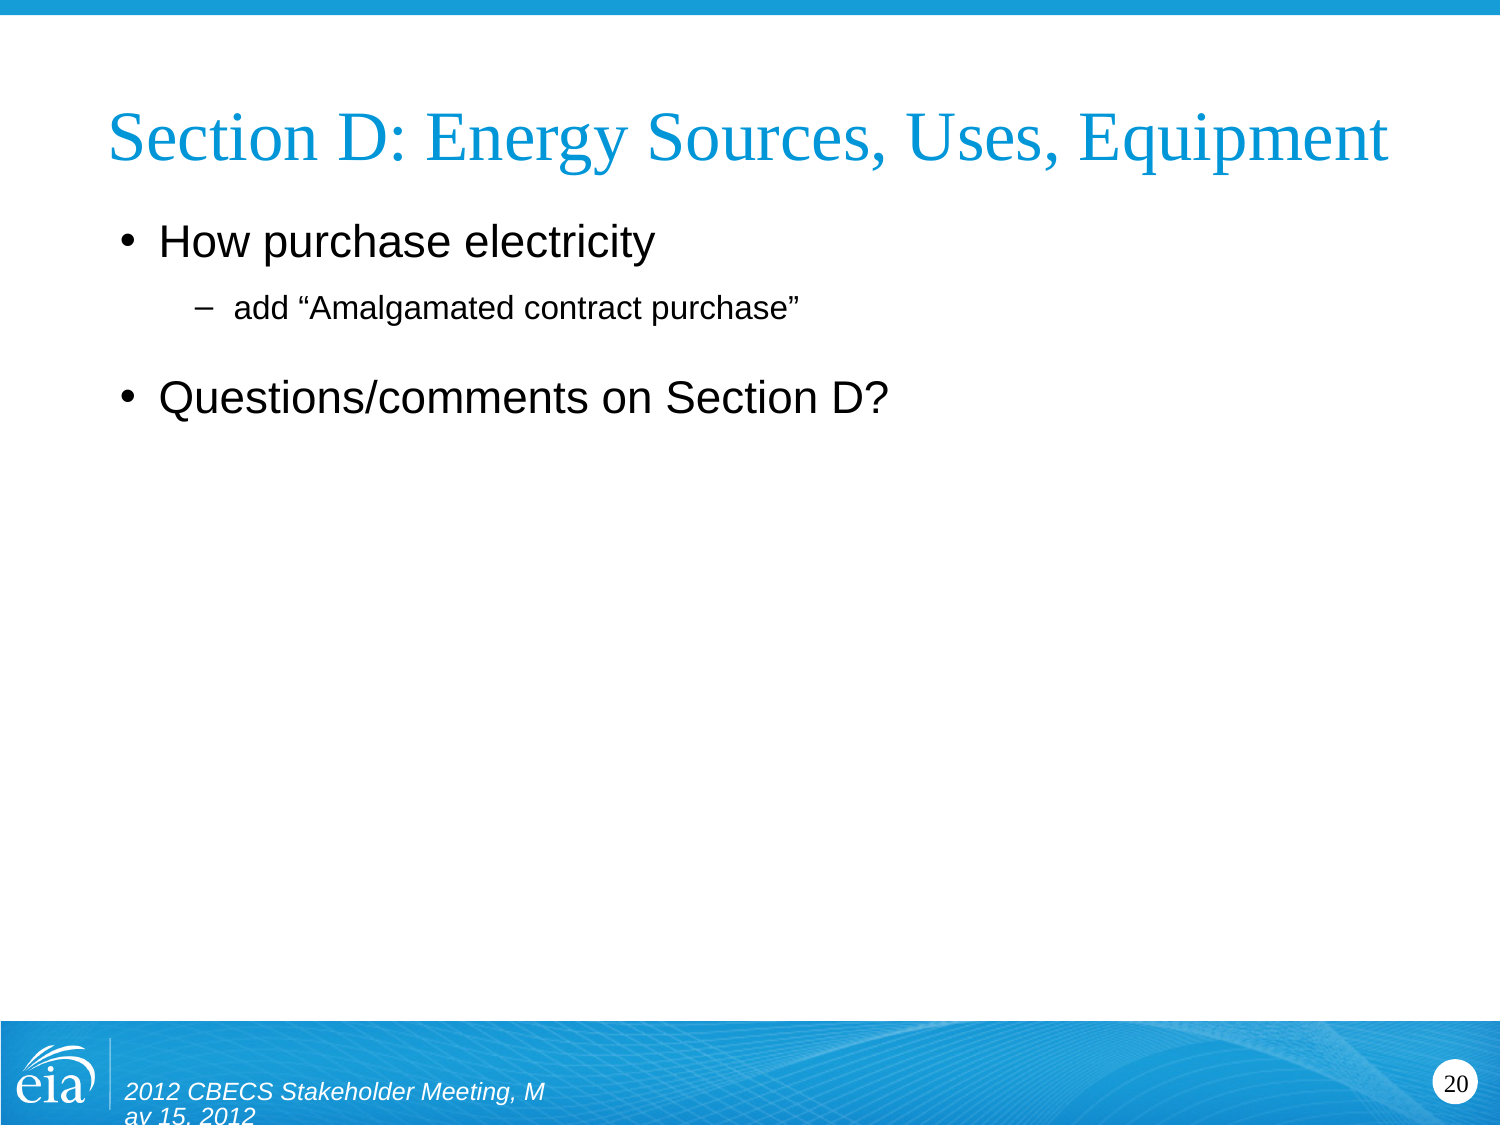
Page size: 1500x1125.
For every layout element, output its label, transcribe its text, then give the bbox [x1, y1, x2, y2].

picture [2, 1021, 1500, 1125]
title Section D: Energy Sources, Uses, Equipment [92, 0, 1413, 183]
footer 2012 CBECS Stakeholder Meeting, May 15, 2012 [109, 1048, 570, 1113]
list How purchase electricity add “Amalgamated contract purchase” Questions/comments on Section D? [105, 204, 1425, 958]
slide_number 20 [1425, 1053, 1488, 1113]
